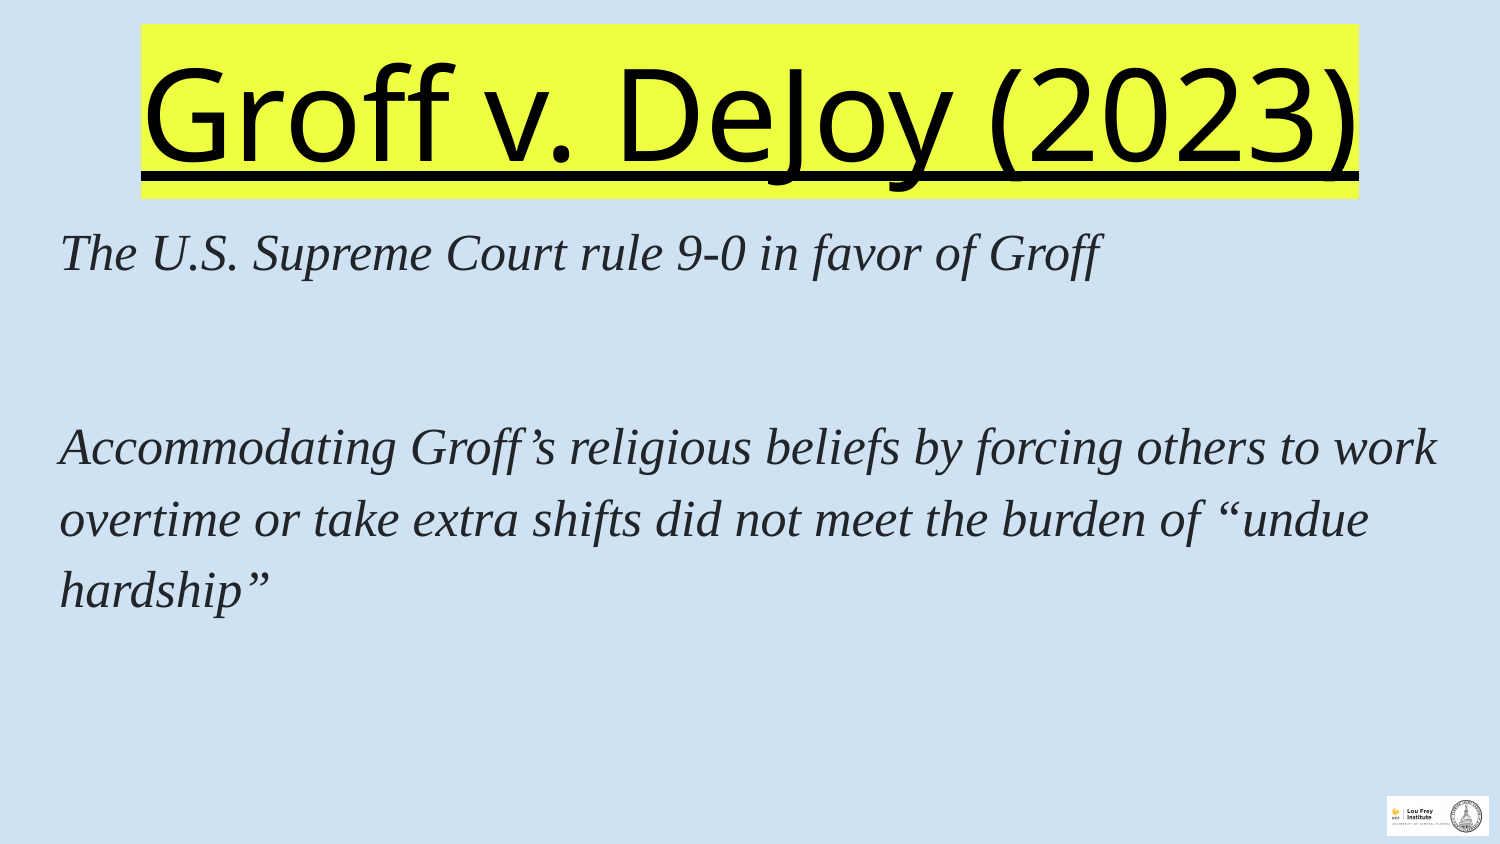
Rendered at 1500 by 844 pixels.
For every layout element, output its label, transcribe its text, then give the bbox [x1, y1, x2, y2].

picture [1387, 796, 1489, 836]
title Groff v. DeJoy (2023) [51, 17, 1449, 173]
list The U.S. Supreme Court rule 9-0 in favor of Groff Accommodating Groff’s religious beliefs by forcing others to work overtime or take extra shifts did not meet the burden of “undue hardship” [44, 194, 1456, 755]
